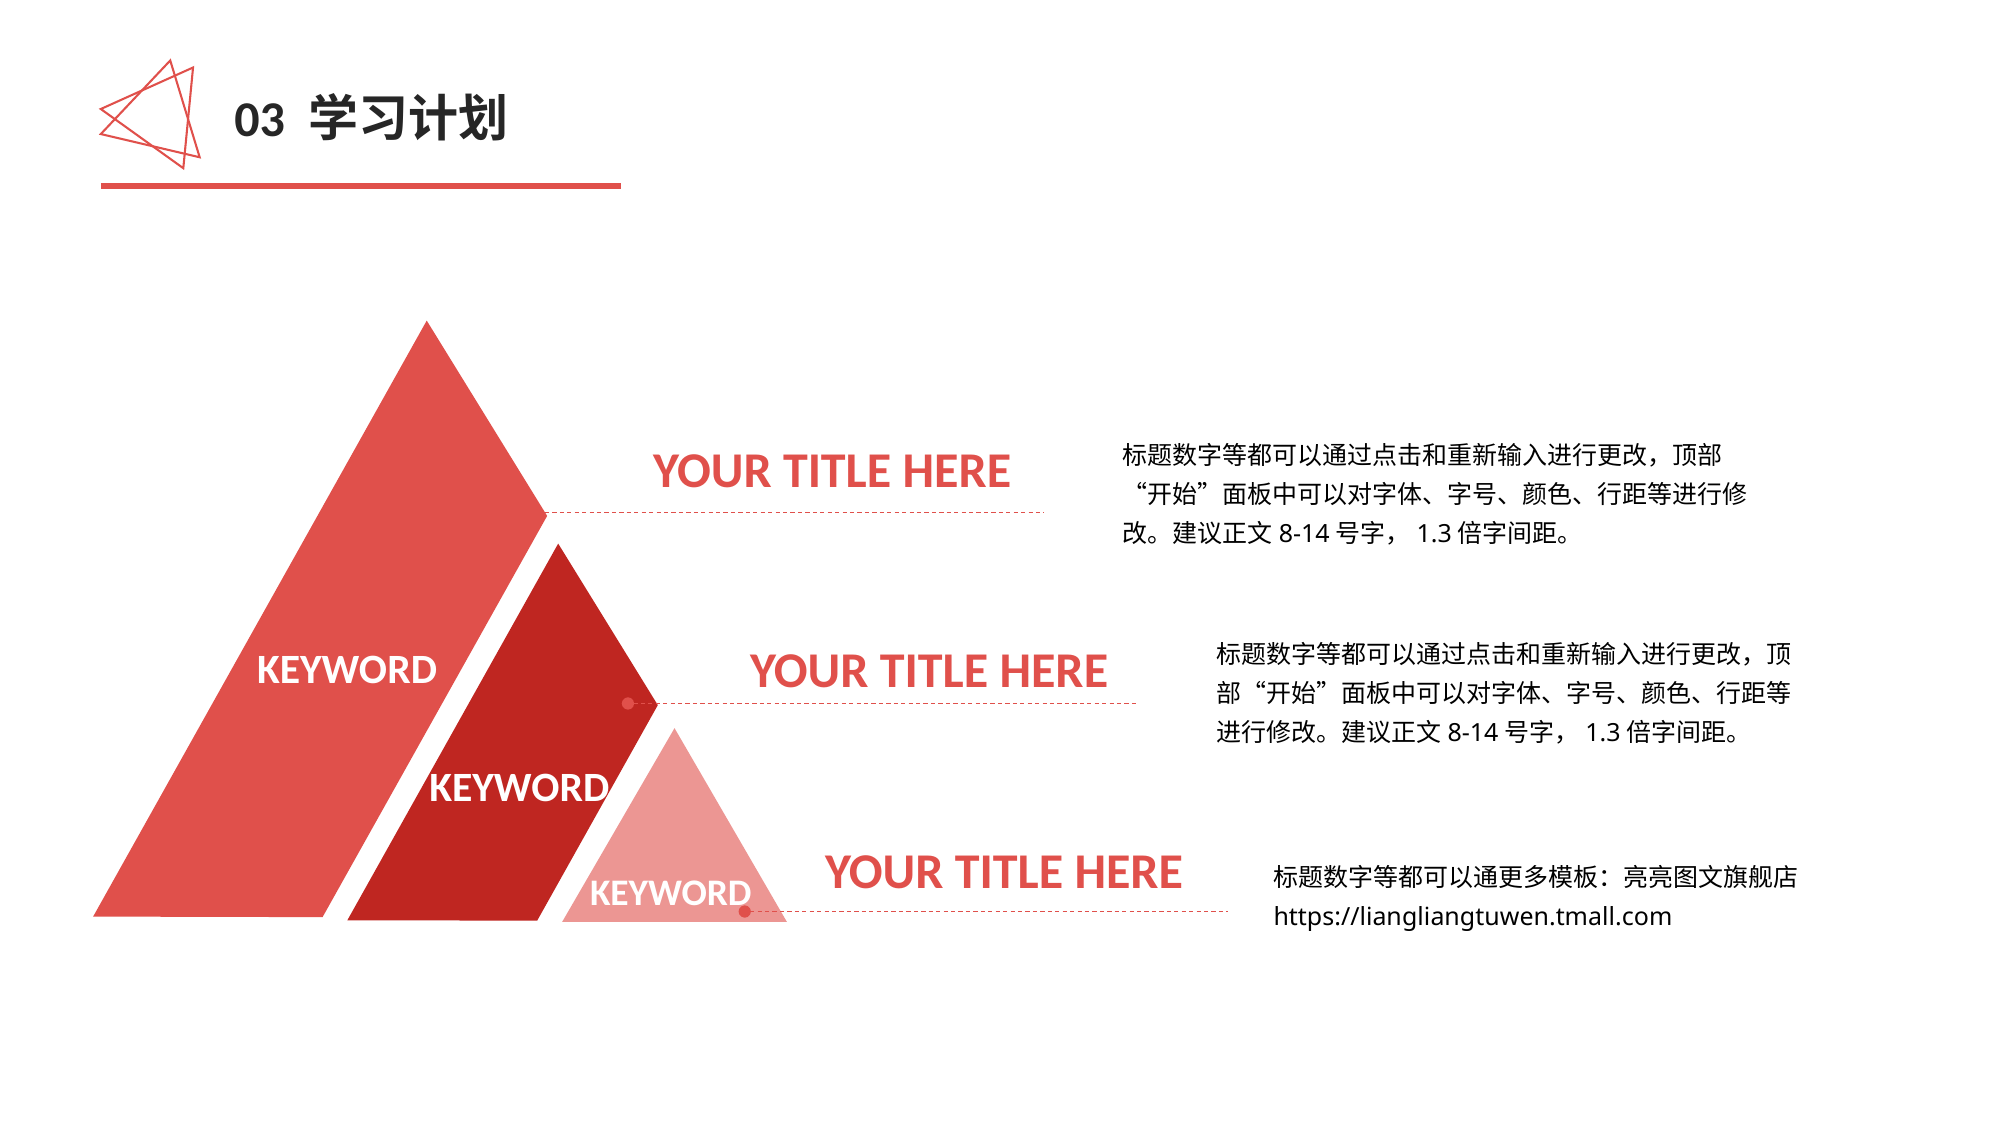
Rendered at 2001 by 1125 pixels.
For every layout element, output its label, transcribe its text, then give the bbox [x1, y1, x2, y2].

text_box YOUR TITLE HERE [810, 830, 1250, 906]
text_box YOUR TITLE HERE [638, 429, 1079, 505]
text_box 标题数字等都可以通过点击和重新输入进行更改，顶部“开始”面板中可以对字体、字号、颜色、行距等进行修改。建议正文8-14号字，1.3倍字间距。 [1107, 422, 1771, 555]
text_box [250, 318, 549, 669]
list 03 学习计划 [219, 85, 720, 151]
text_box [440, 541, 660, 752]
text_box KEYWORD [242, 634, 463, 700]
text_box KEYWORD [575, 860, 796, 920]
text_box 标题数字等都可以通更多模板：亮亮图文旗舰店https://liangliangtuwen.tmall.com [1258, 844, 1854, 938]
text_box KEYWORD [414, 752, 635, 818]
text_box [345, 799, 596, 922]
text_box 标题数字等都可以通过点击和重新输入进行更改，顶部“开始”面板中可以对字体、字号、颜色、行距等进行修改。建议正文8-14号字，1.3倍字间距。 [1201, 621, 1820, 754]
text_box [596, 726, 753, 860]
text_box YOUR TITLE HERE [735, 630, 1175, 706]
text_box [91, 648, 446, 919]
text_box [560, 897, 789, 923]
